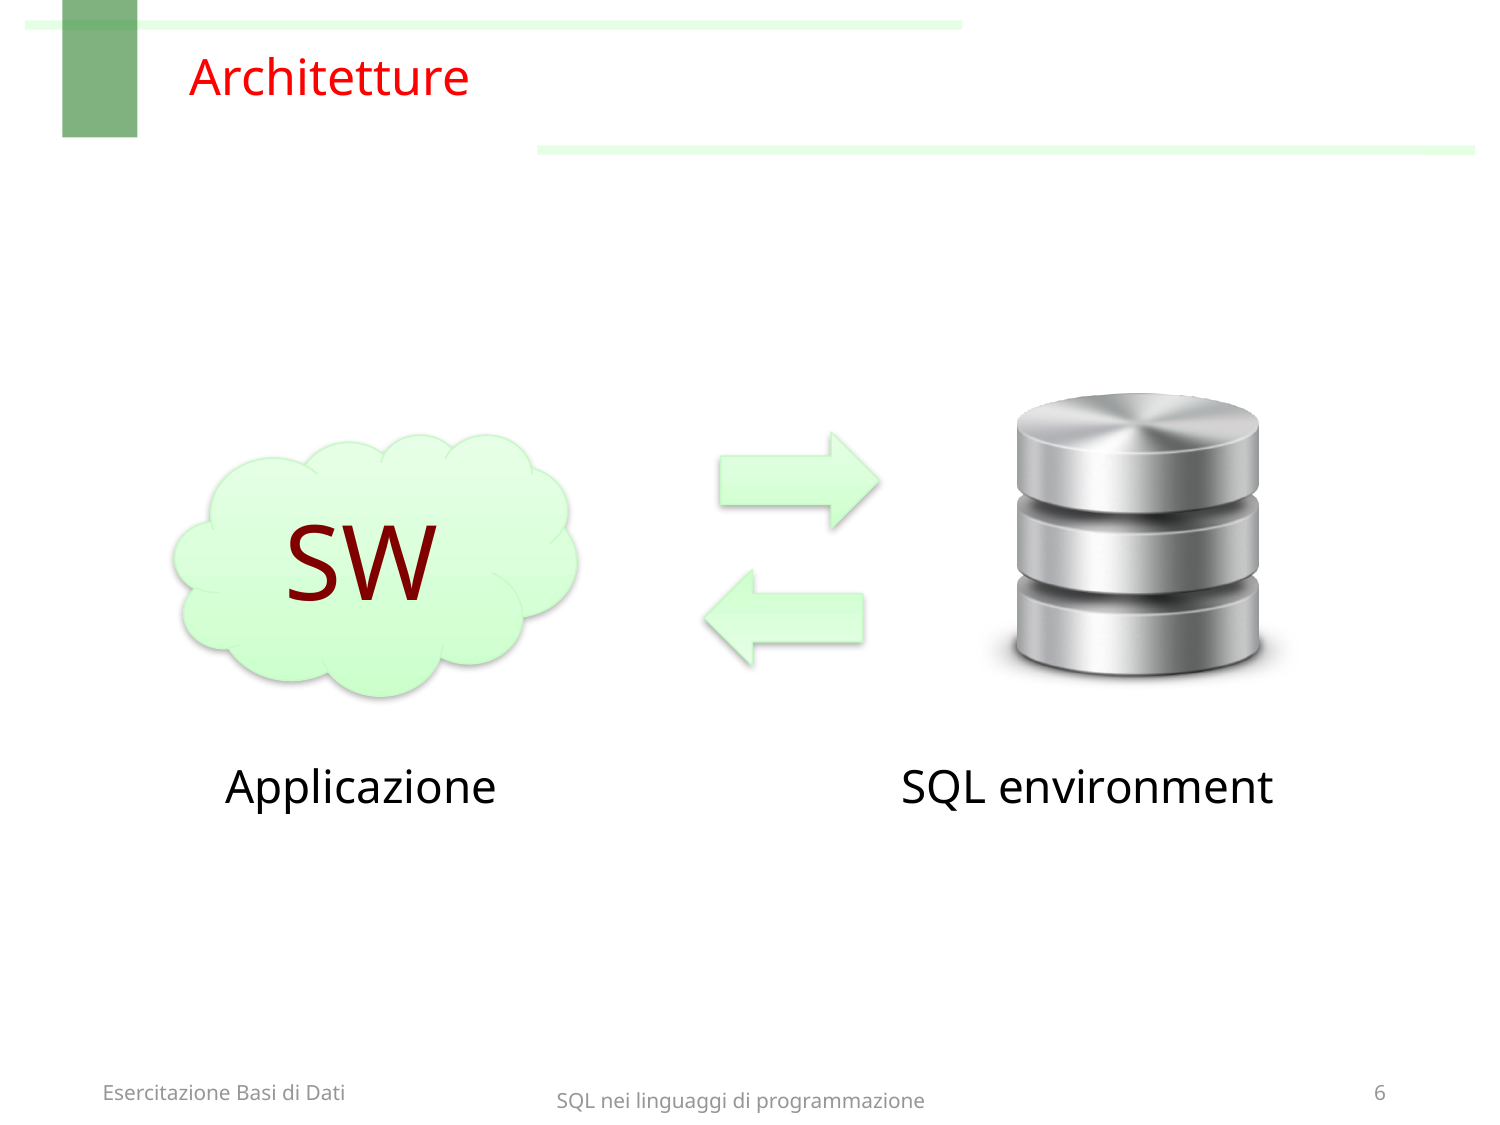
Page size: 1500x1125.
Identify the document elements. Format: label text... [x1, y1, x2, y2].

footer SQL nei linguaggi di programmazione [425, 1082, 1057, 1120]
text_box [703, 568, 864, 667]
text_box SW [173, 434, 578, 697]
list Applicazione [210, 749, 542, 826]
text_box SQL environment [886, 749, 1388, 826]
title Architetture [174, 24, 1425, 125]
text_box [720, 431, 880, 530]
picture [976, 373, 1299, 696]
